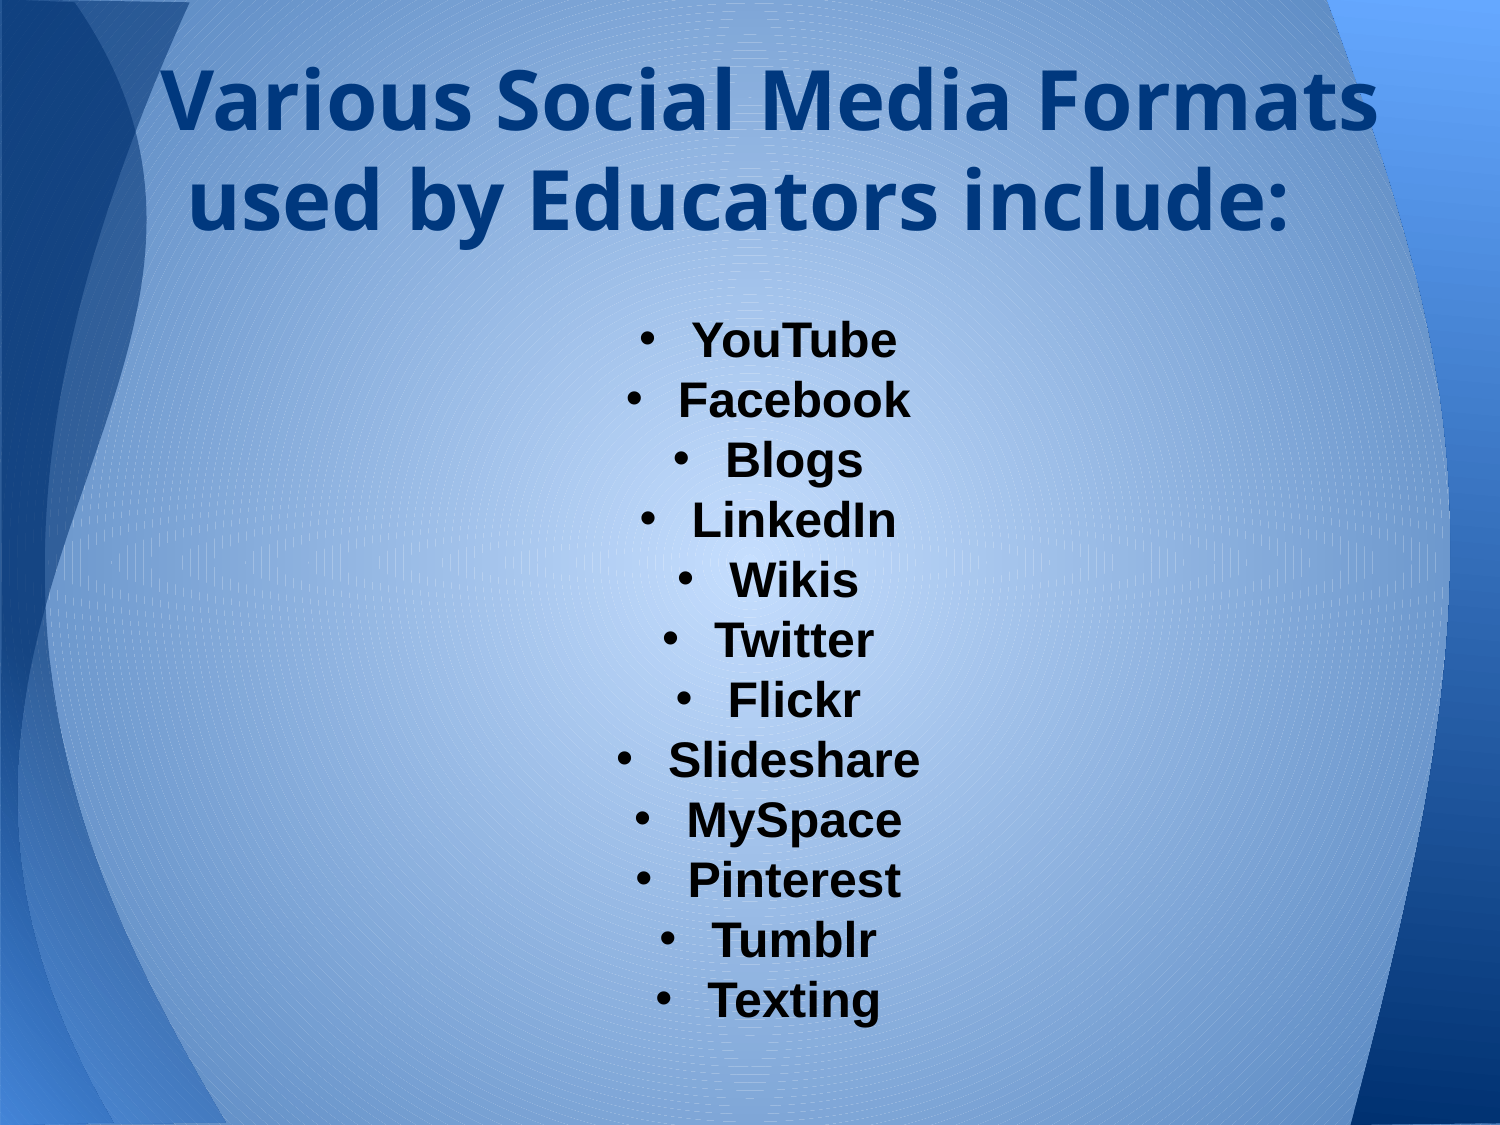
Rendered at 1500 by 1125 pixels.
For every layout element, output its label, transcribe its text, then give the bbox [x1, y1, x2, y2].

title Various Social Media Formats used by Educators include: [75, 32, 1425, 263]
text_box YouTube Facebook Blogs LinkedIn Wikis Twitter Flickr Slideshare MySpace Pinterest Tumblr Texting [65, 292, 1449, 1043]
